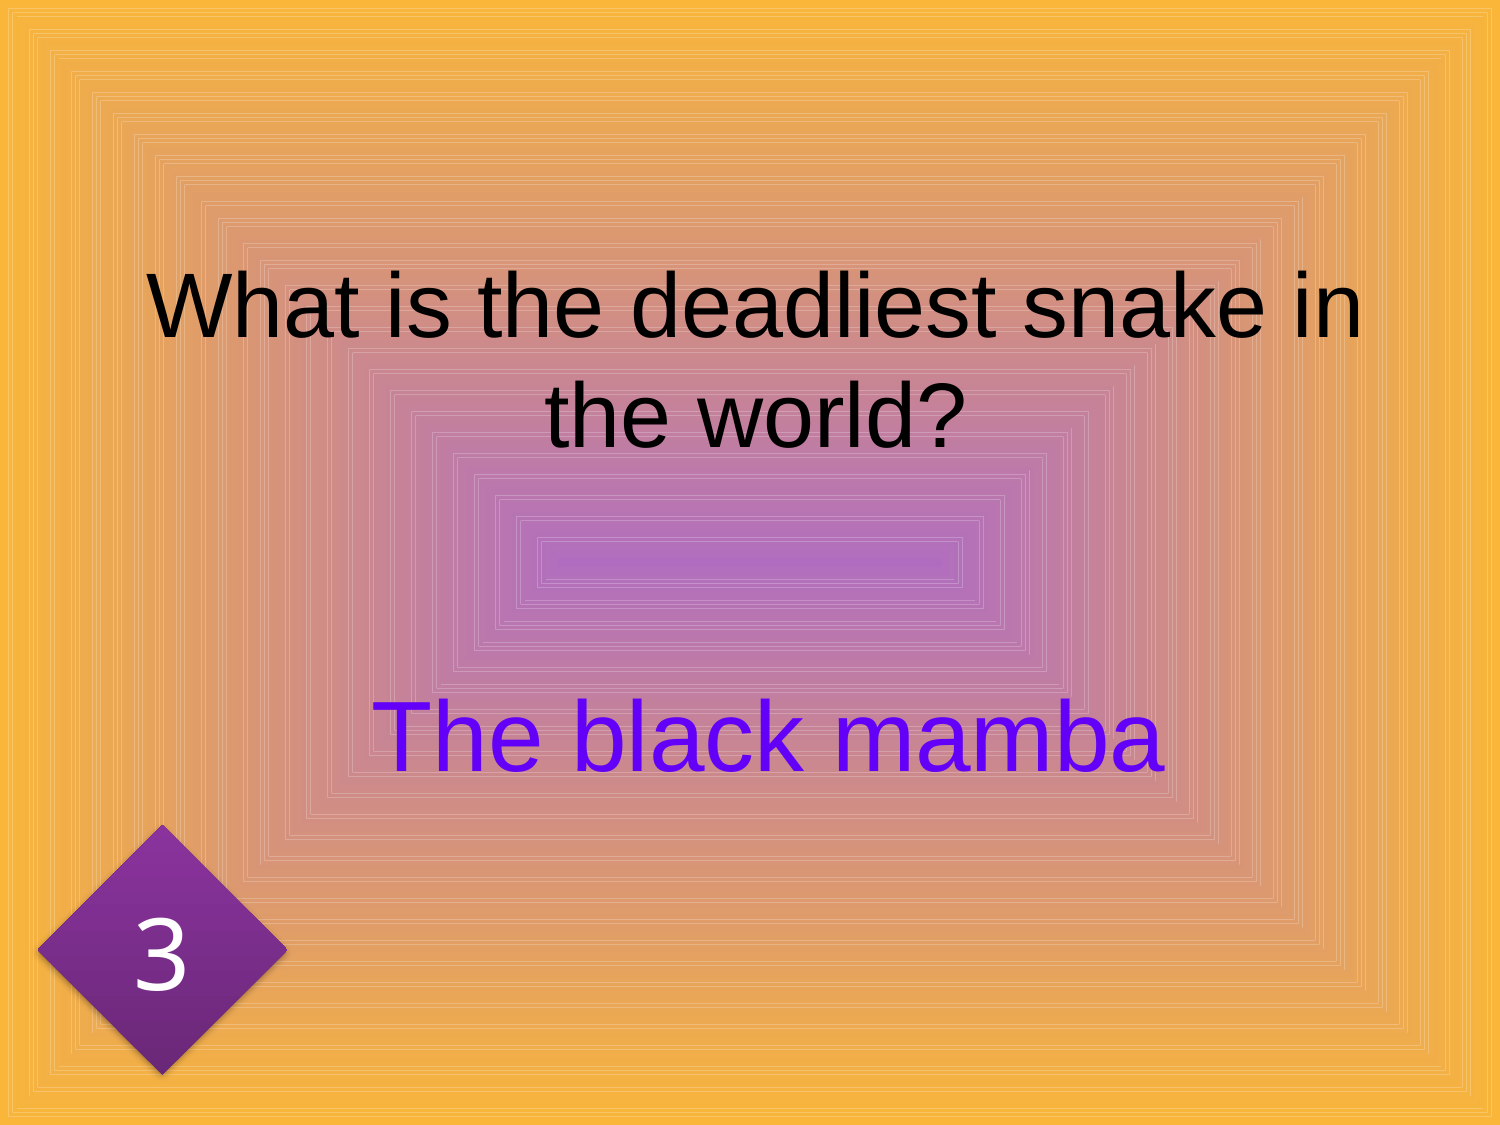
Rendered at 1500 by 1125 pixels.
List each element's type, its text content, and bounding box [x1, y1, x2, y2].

text_box The black mamba [124, 562, 1413, 900]
title What is the deadliest snake in the world? [112, 187, 1401, 526]
text_box 3 [37, 863, 288, 1075]
